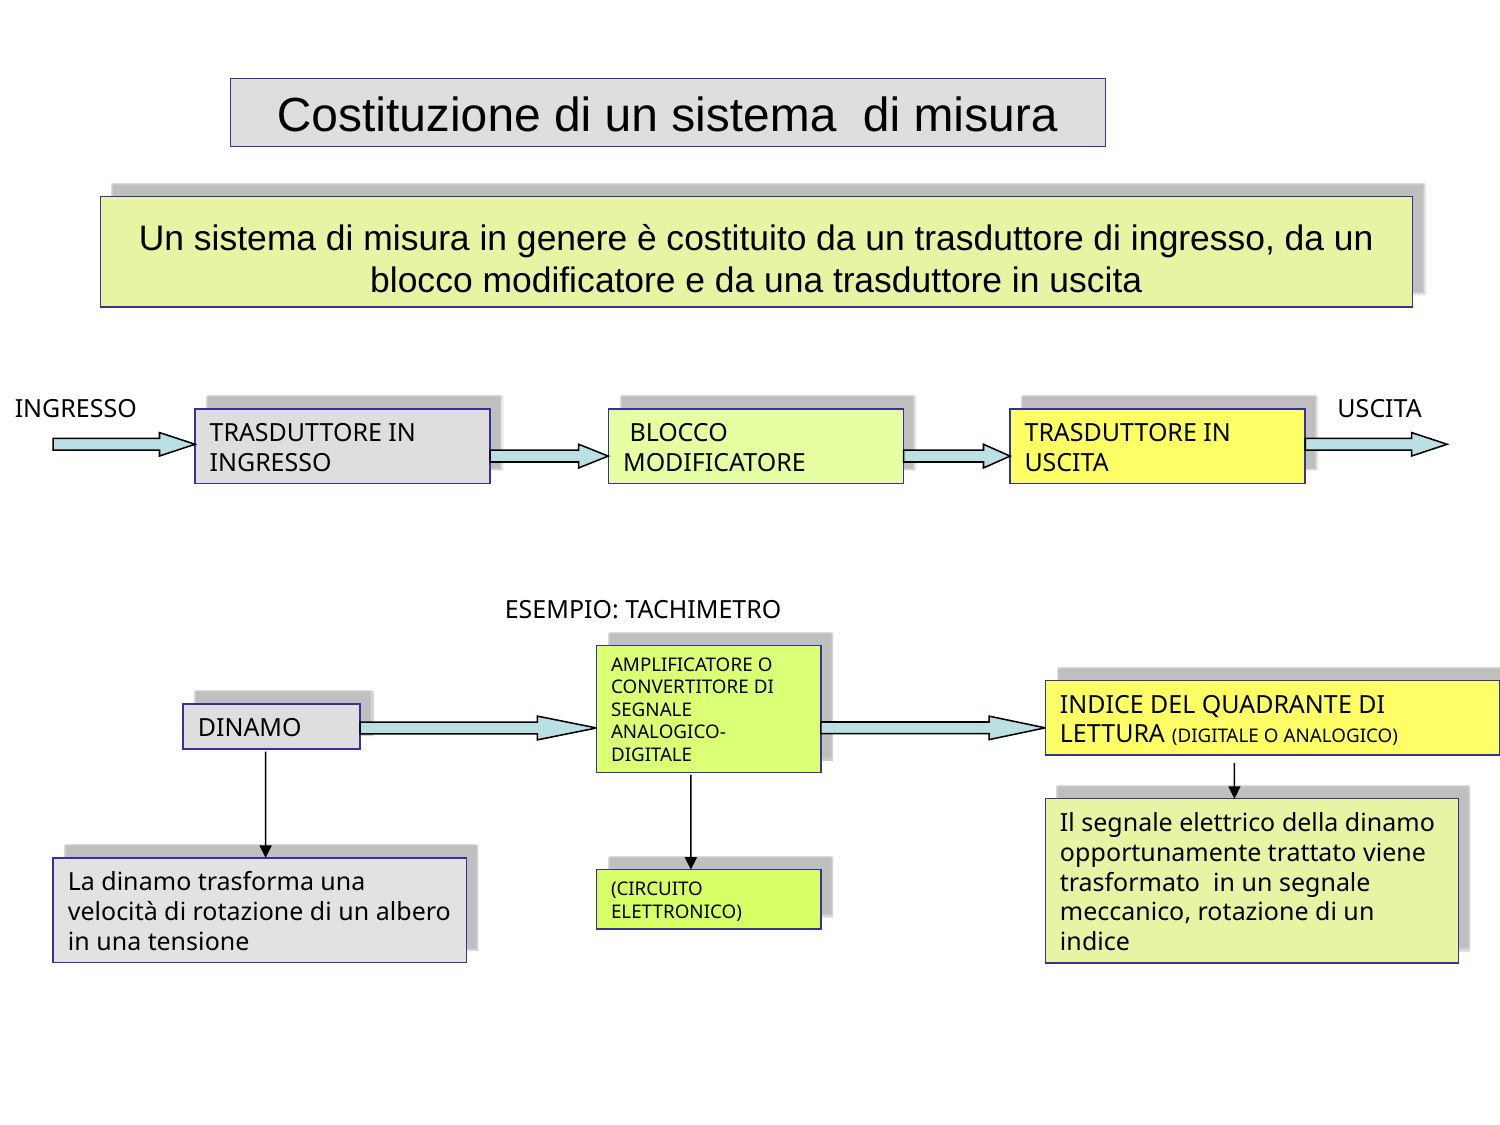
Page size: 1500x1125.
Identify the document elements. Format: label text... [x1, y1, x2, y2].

text_box [259, 751, 272, 858]
text_box DINAMO [183, 704, 361, 749]
text_box USCITA [1322, 385, 1500, 431]
text_box TRASDUTTORE IN USCITA [1009, 408, 1306, 484]
text_box [903, 444, 1011, 468]
text_box La dinamo trasforma una velocità di rotazione di un albero in una tensione [53, 857, 467, 963]
text_box [1305, 432, 1448, 457]
text_box INDICE DEL QUADRANTE DI LETTURA (DIGITALE O ANALOGICO) [1045, 680, 1500, 756]
title Costituzione di un sistema di misura [230, 78, 1106, 147]
text_box [1228, 763, 1241, 799]
text_box INGRESSO [0, 385, 178, 431]
text_box [684, 774, 698, 870]
text_box TRASDUTTORE IN INGRESSO [194, 408, 491, 484]
text_box [360, 716, 597, 740]
text_box Il segnale elettrico della dinamo opportunamente trattato viene trasformato in un segnale meccanico, rotazione di un indice [1045, 798, 1459, 964]
text_box AMPLIFICATORE O CONVERTITORE DI SEGNALE ANALOGICO-DIGITALE [596, 645, 821, 773]
text_box [820, 716, 1046, 740]
text_box BLOCCO MODIFICATORE [608, 408, 904, 484]
text_box Un sistema di misura in genere è costituito da un trasduttore di ingresso, da un blocco modificatore e da una trasduttore in uscita [100, 196, 1413, 308]
text_box [490, 444, 609, 468]
text_box ESEMPIO: TACHIMETRO [490, 586, 869, 631]
text_box (CIRCUITO ELETTRONICO) [596, 869, 821, 930]
text_box [53, 432, 196, 457]
